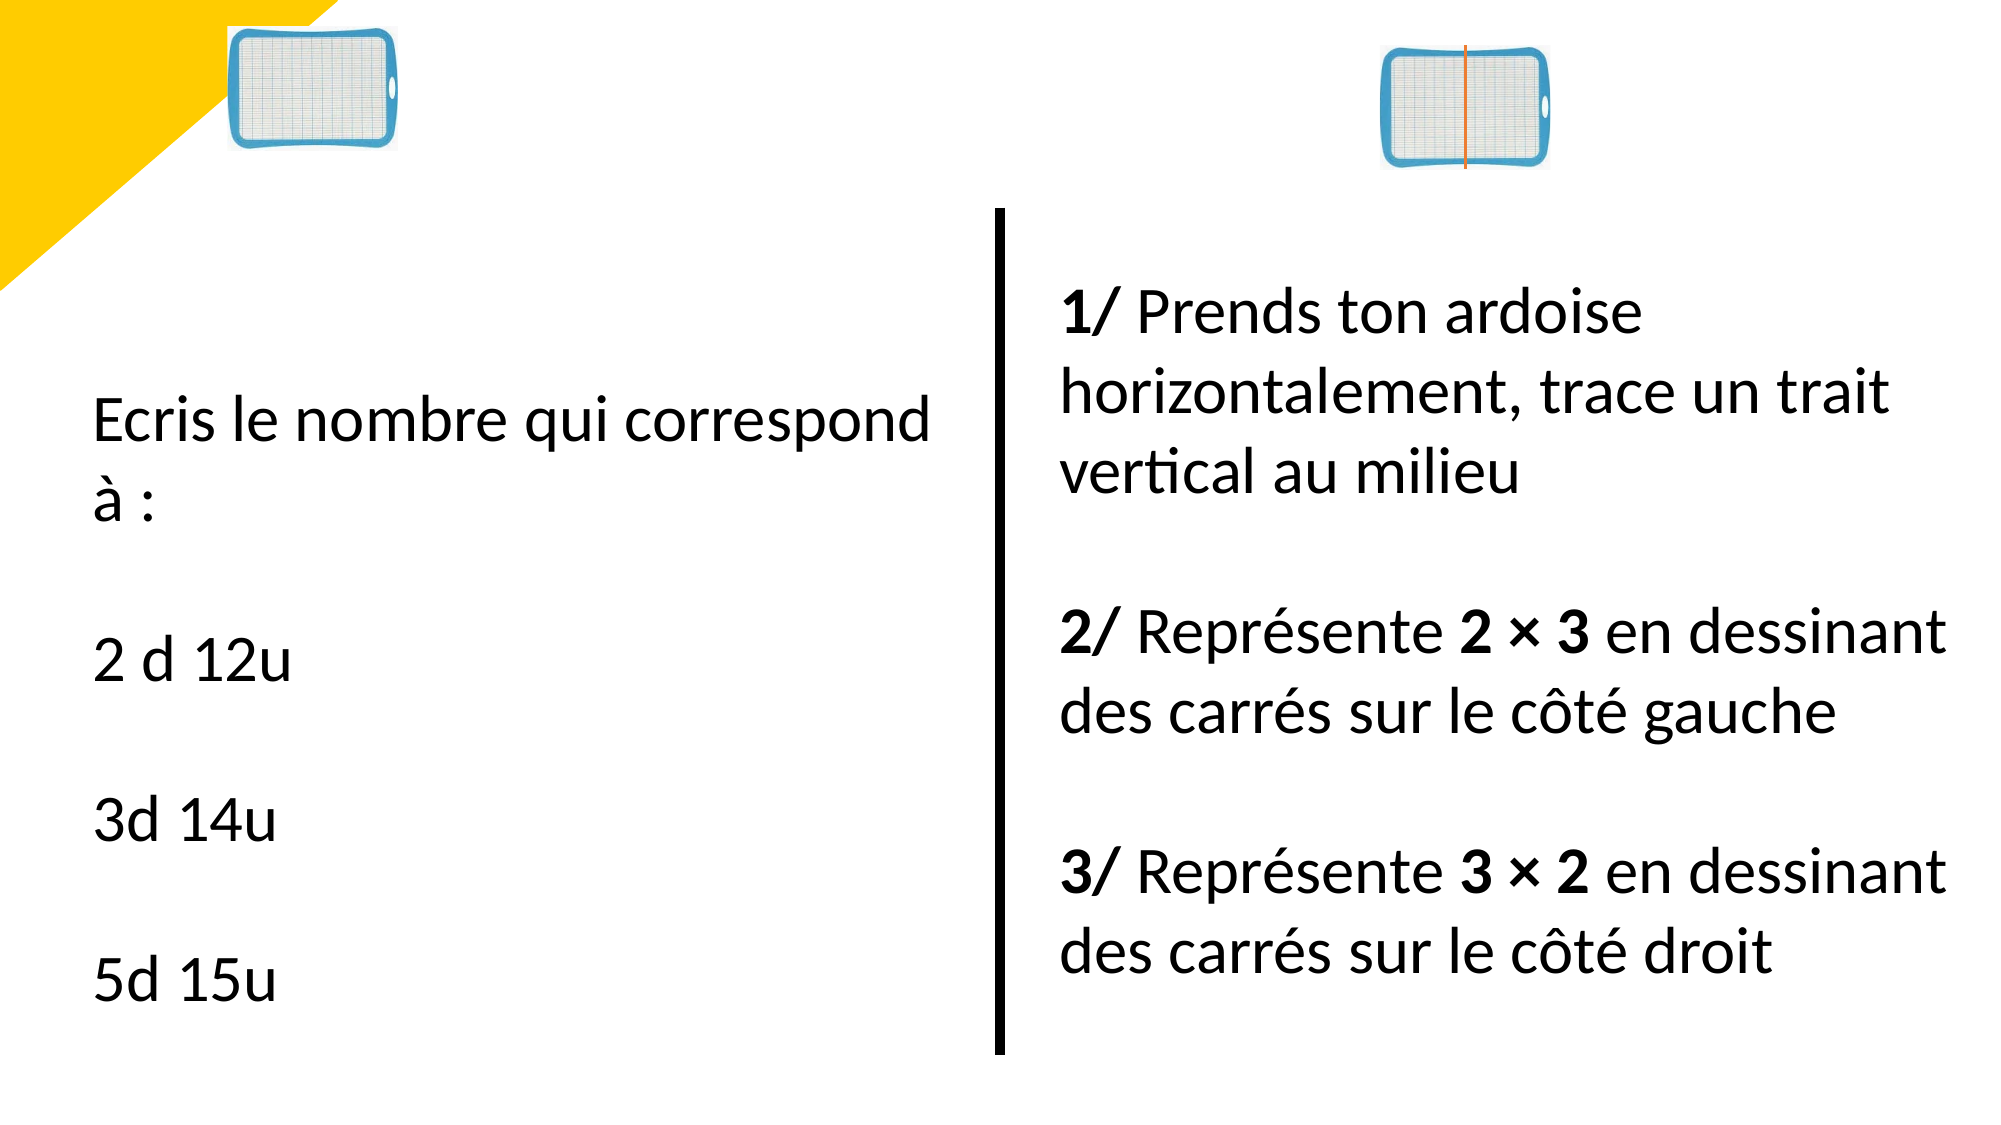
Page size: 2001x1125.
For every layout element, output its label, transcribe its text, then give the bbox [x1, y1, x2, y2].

picture [1466, 45, 1551, 170]
text_box Ecris le nombre qui correspond à : 2 d 12u 3d 14u 5d 15u [77, 367, 956, 1067]
text_box 1/ Prends ton ardoise horizontalement, trace un trait vertical au milieu 2/ Représente 2 × 3 en dessinant des carrés sur le côté gauche 3/ Représente 3 × 2 en dessinant des carrés sur le côté droit [1044, 259, 1988, 995]
picture [227, 26, 398, 151]
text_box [0, 0, 337, 290]
picture [1379, 45, 1465, 170]
